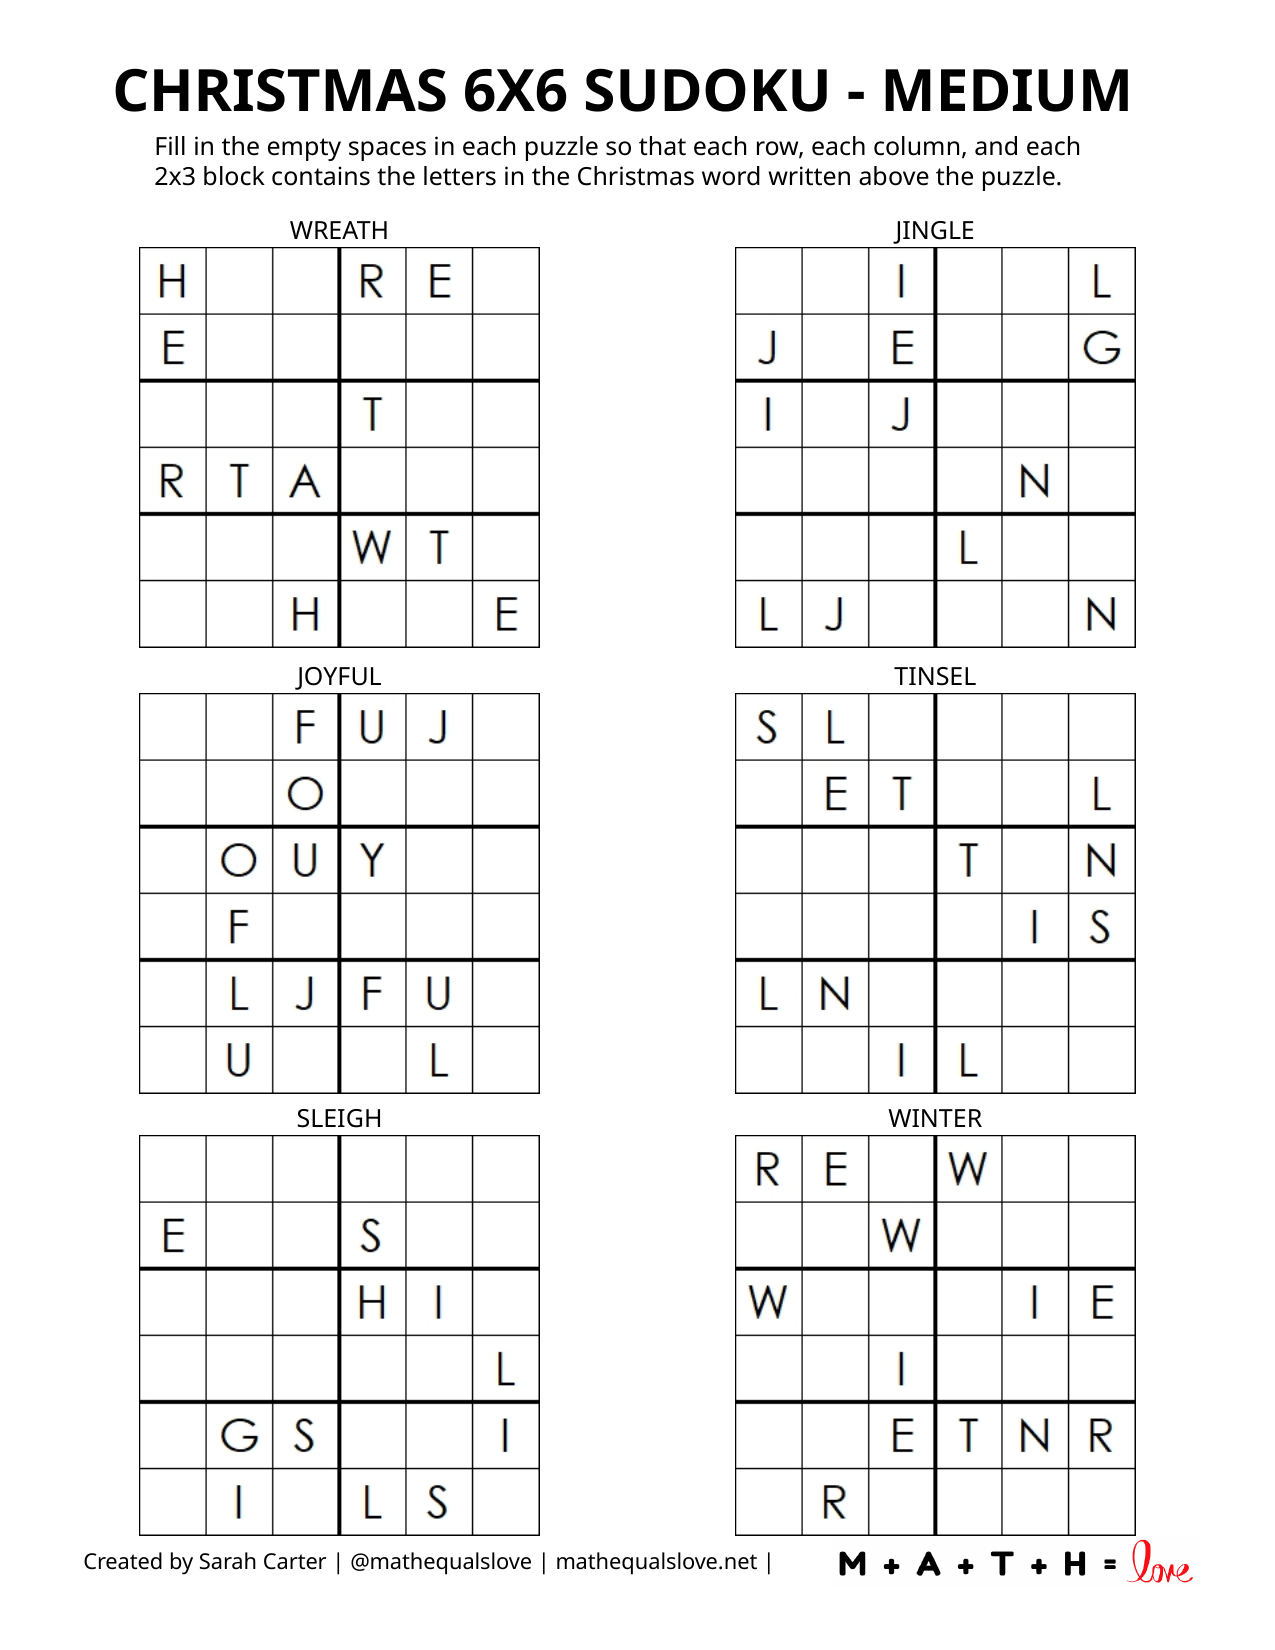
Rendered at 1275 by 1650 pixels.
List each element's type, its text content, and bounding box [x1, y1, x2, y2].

picture [734, 247, 1136, 649]
text_box Created by Sarah Carter | @mathequalslove | mathequalslove.net | [68, 1540, 826, 1582]
picture [139, 247, 541, 649]
picture [139, 1134, 541, 1536]
text_box WREATH [139, 214, 540, 247]
picture [734, 1134, 1203, 1588]
picture [139, 693, 541, 1095]
text_box JINGLE [735, 214, 1136, 247]
text_box CHRISTMAS 6X6 SUDOKU - MEDIUM [68, 45, 1178, 131]
text_box TINSEL [735, 660, 1136, 693]
text_box JOYFUL [139, 660, 540, 693]
text_box WINTER [735, 1102, 1136, 1134]
text_box SLEIGH [139, 1102, 540, 1134]
picture [734, 693, 1136, 1095]
text_box Fill in the empty spaces in each puzzle so that each row, each column, and each 2x3 block contains the letters in the Christmas word written above the puzzle. [139, 123, 1136, 198]
